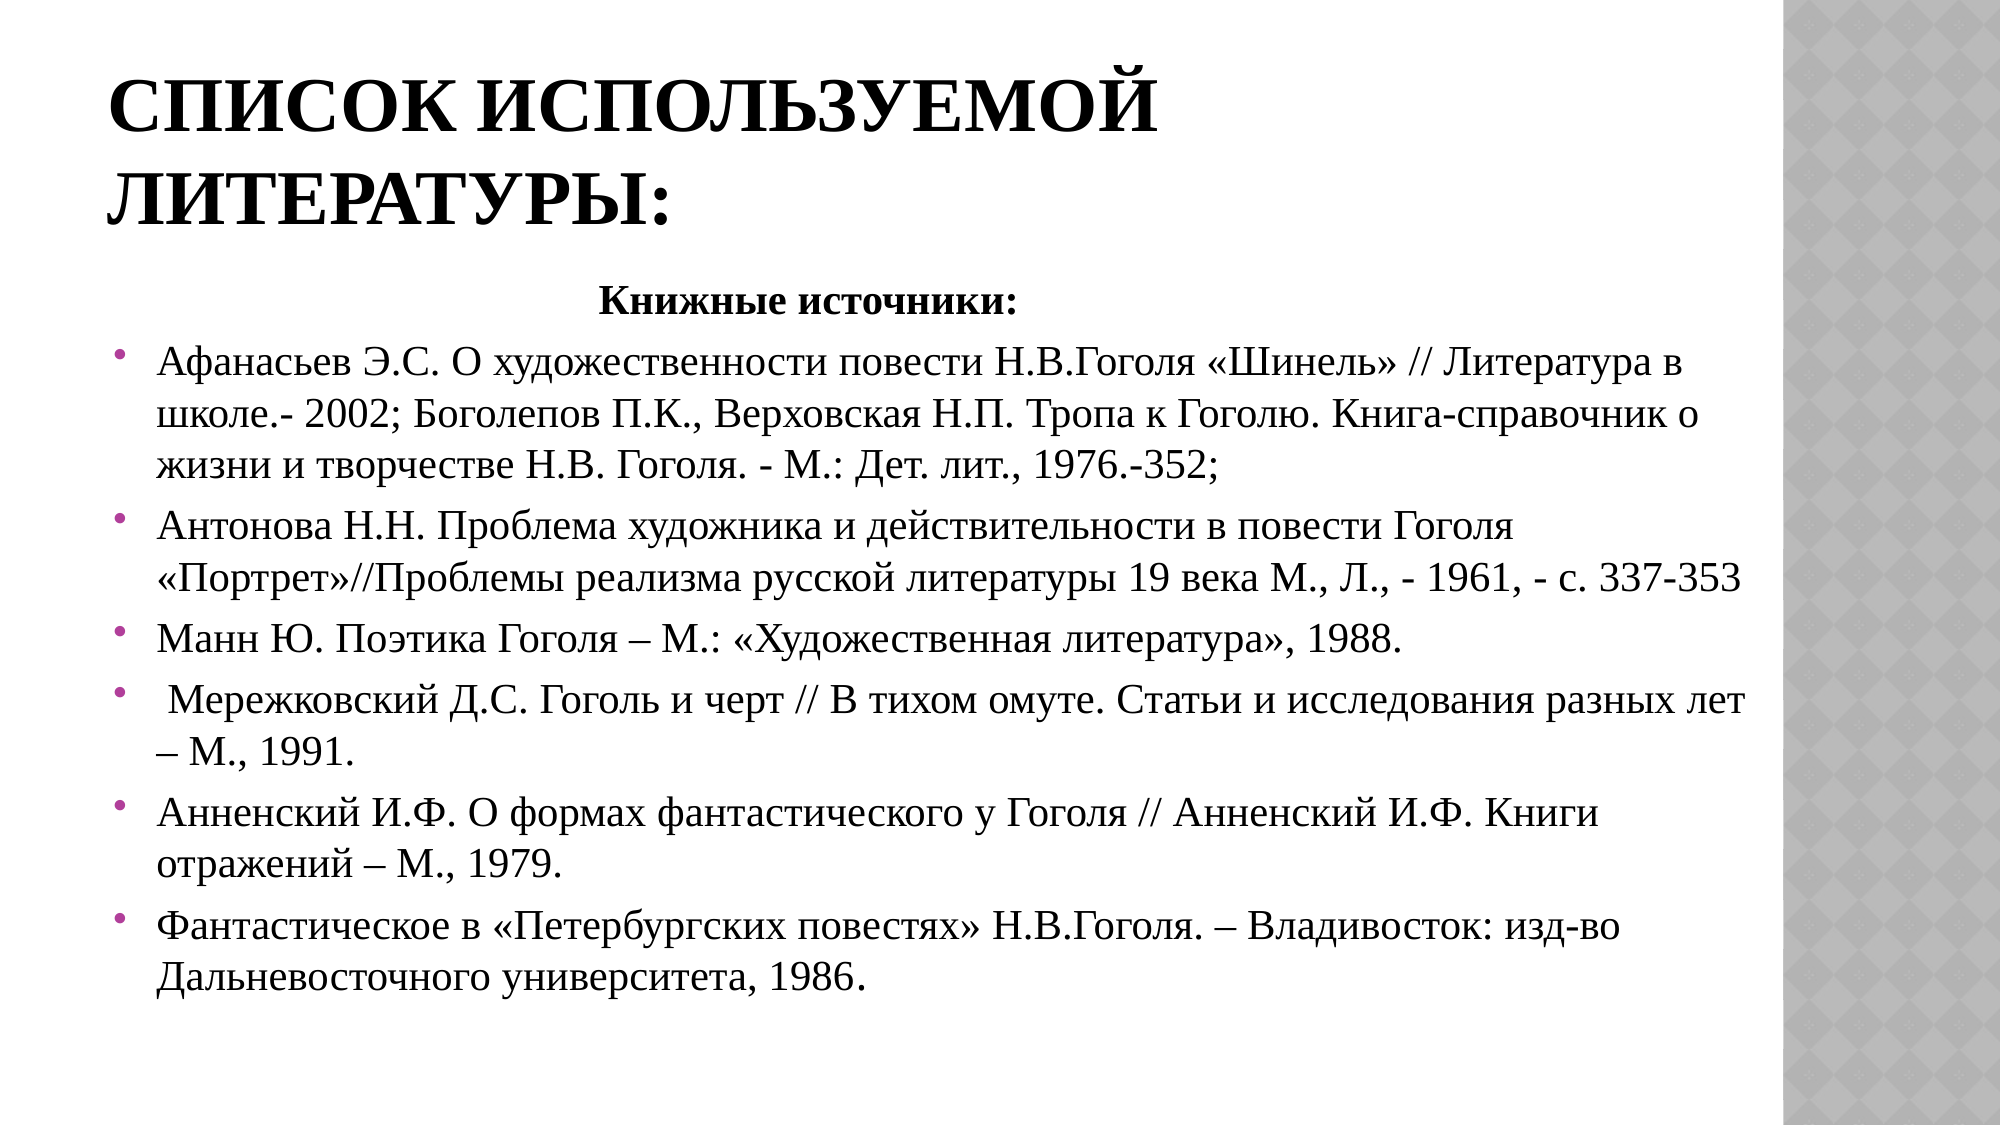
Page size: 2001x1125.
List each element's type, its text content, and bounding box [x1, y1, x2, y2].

title Список используемой литературы: [99, 52, 1684, 240]
list Книжные источники: Афанасьев Э.С. О художественности повести Н.В.Гоголя «Шинель» // Литература в школе.- 2002; Боголепов П.К., Верховская Н.П. Тропа к Гоголю. Книга-справочник о жизни и творчестве Н.В. Гоголя. - М.: Дет. лит., 1976.-352; Антонова Н.Н. Проблема художника и действительности в повести Гоголя «Портрет»//Проблемы реализма русской литературы 19 века М., Л., - 1961, - с. 337-353 Манн Ю. Поэтика Гоголя – М.: «Художественная литература», 1988. Мережковский Д.С. Гоголь и черт // В тихом омуте. Статьи и исследования разных лет – М., 1991. Анненский И.Ф. О формах фантастического у Гоголя // Анненский И.Ф. Книги отражений – М., 1979. Фантастическое в «Петербургских повестях» Н.В.Гоголя. – Владивосток: изд-во Дальневосточного университета, 1986. [99, 264, 1777, 1059]
